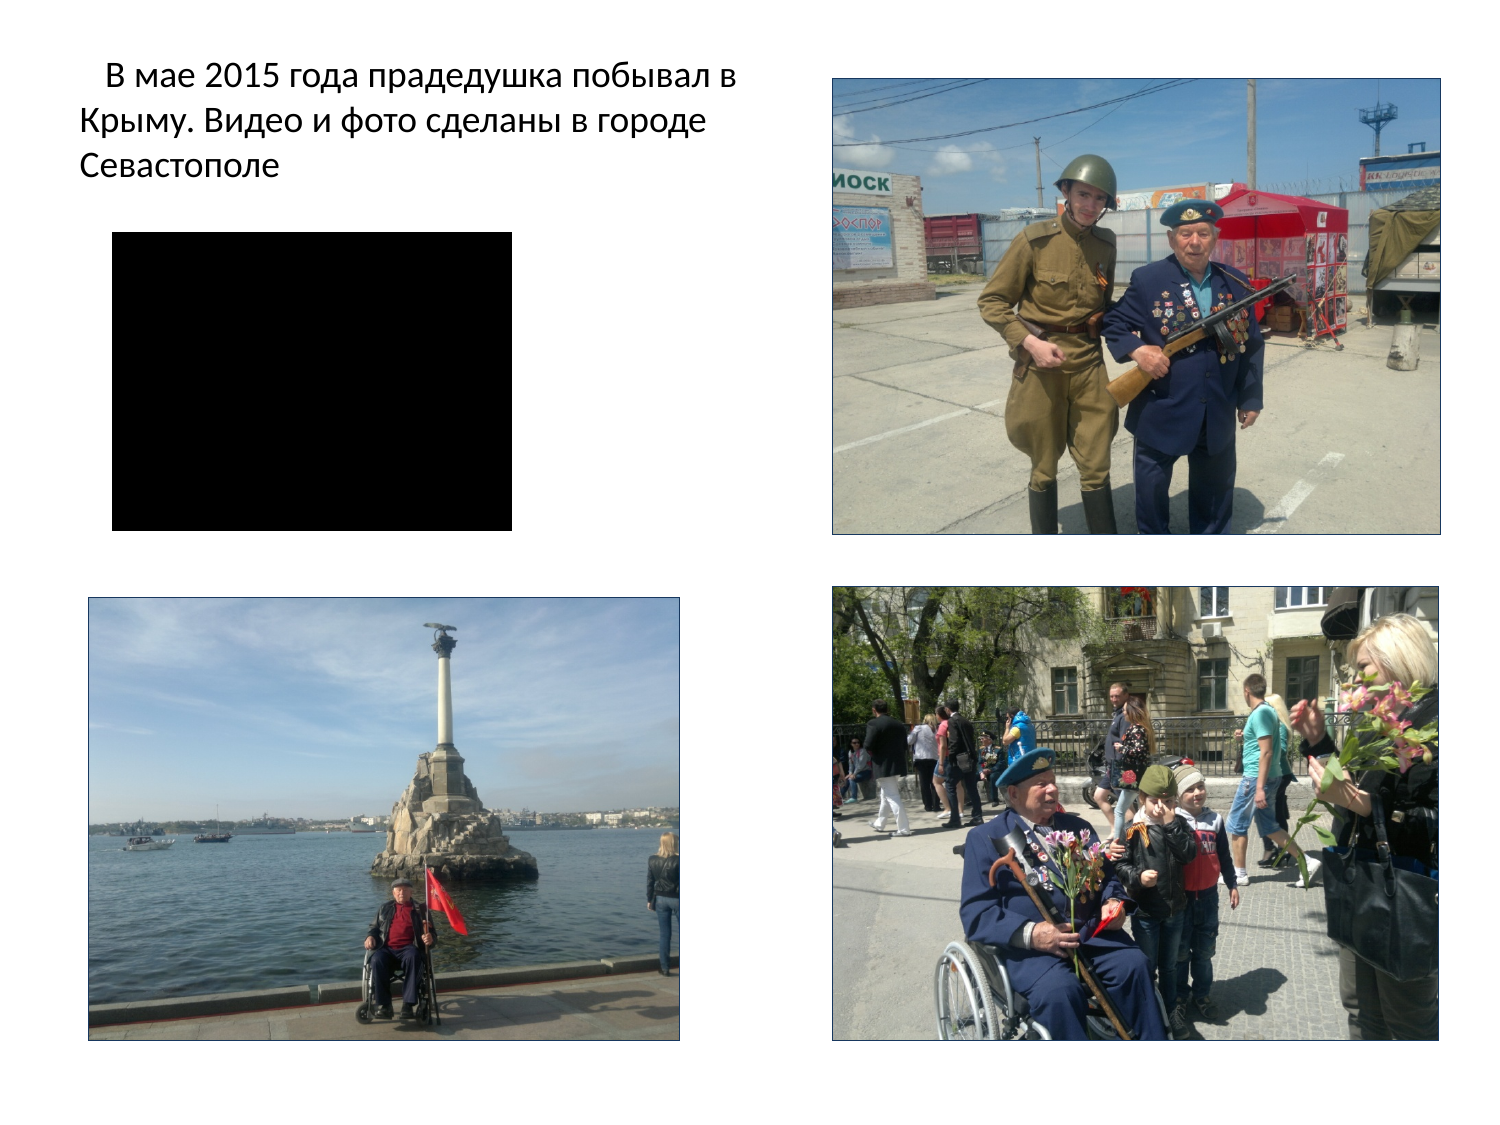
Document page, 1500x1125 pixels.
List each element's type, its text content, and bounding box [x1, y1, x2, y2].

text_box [111, 231, 513, 532]
picture [88, 597, 680, 1042]
picture [832, 77, 1442, 535]
text_box В мае 2015 года прадедушка побывал в Крыму. Видео и фото сделаны в городе Севастополе [64, 42, 786, 193]
picture [832, 585, 1440, 1042]
